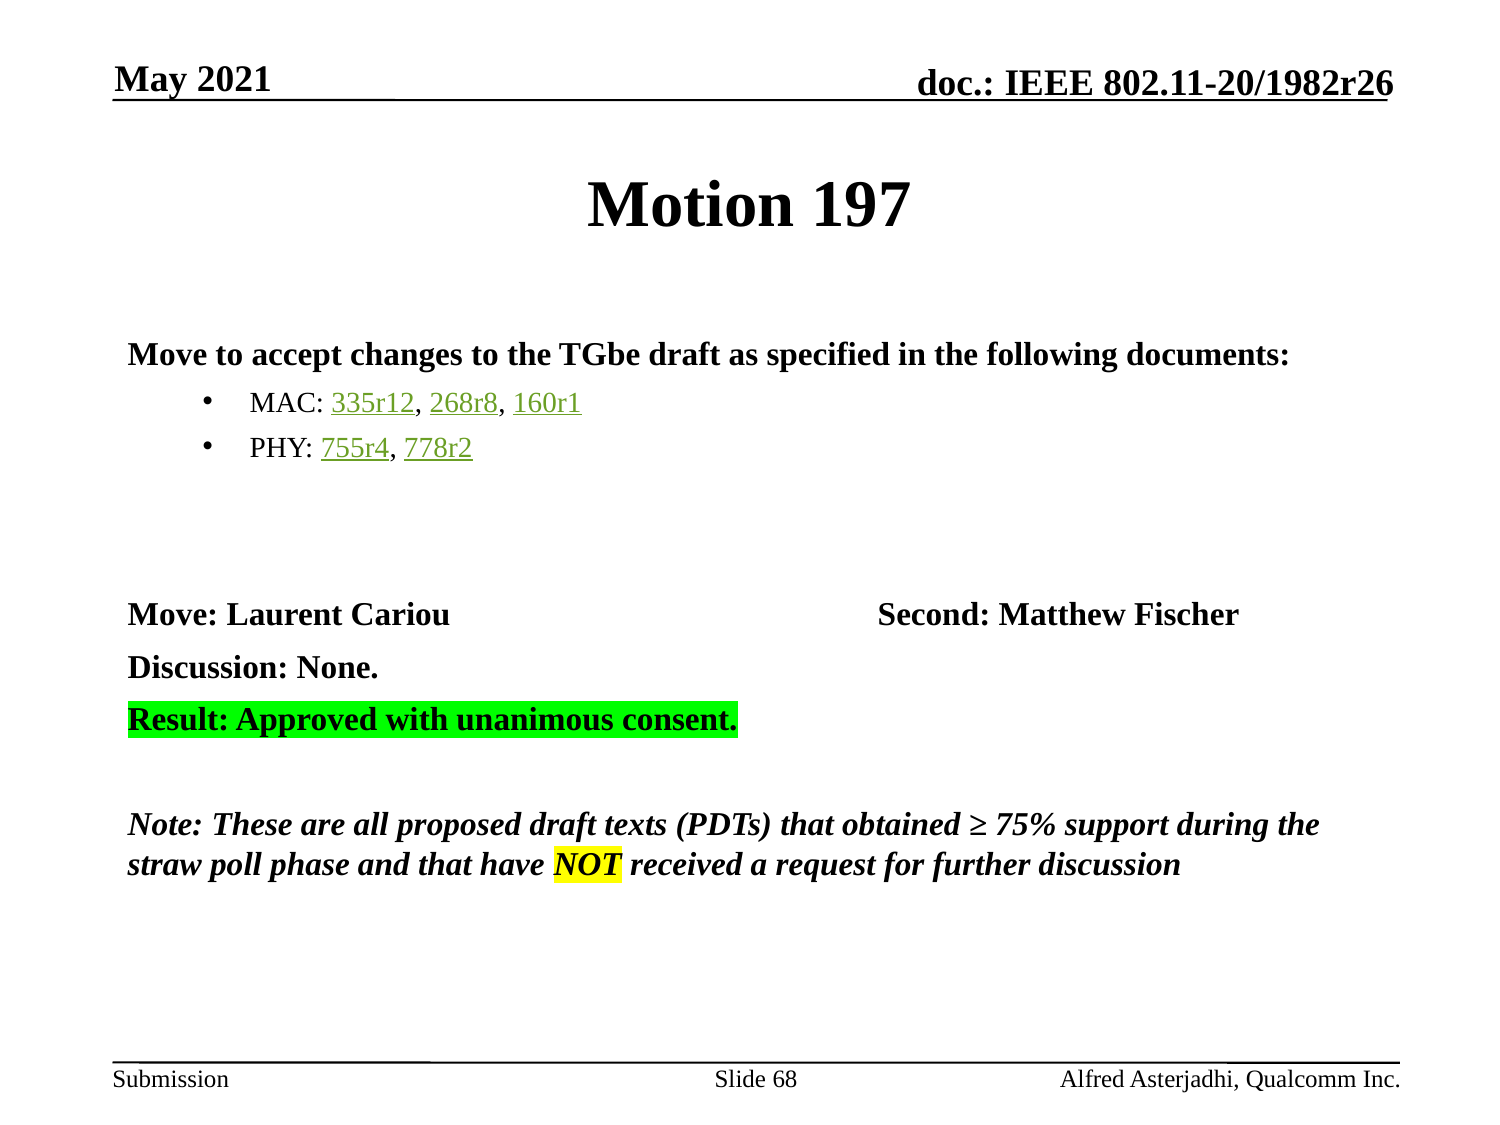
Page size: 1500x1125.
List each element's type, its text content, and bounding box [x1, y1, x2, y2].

title Motion 197 [112, 112, 1388, 288]
list Move to accept changes to the TGbe draft as specified in the following documents: MAC: 335r12, 268r8, 160r1 PHY: 755r4, 778r2 Move: Laurent Cariou Second: Matthew Fischer Discussion: None. Result: Approved with unanimous consent. Note: These are all proposed draft texts (PDTs) that obtained ≥ 75% support during the straw poll phase and that have NOT received a request for further discussion [112, 324, 1388, 1000]
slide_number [114, 54, 423, 100]
slide_number Slide 68 [712, 1061, 800, 1123]
footer Alfred Asterjadhi, Qualcomm Inc. [878, 1061, 1402, 1093]
